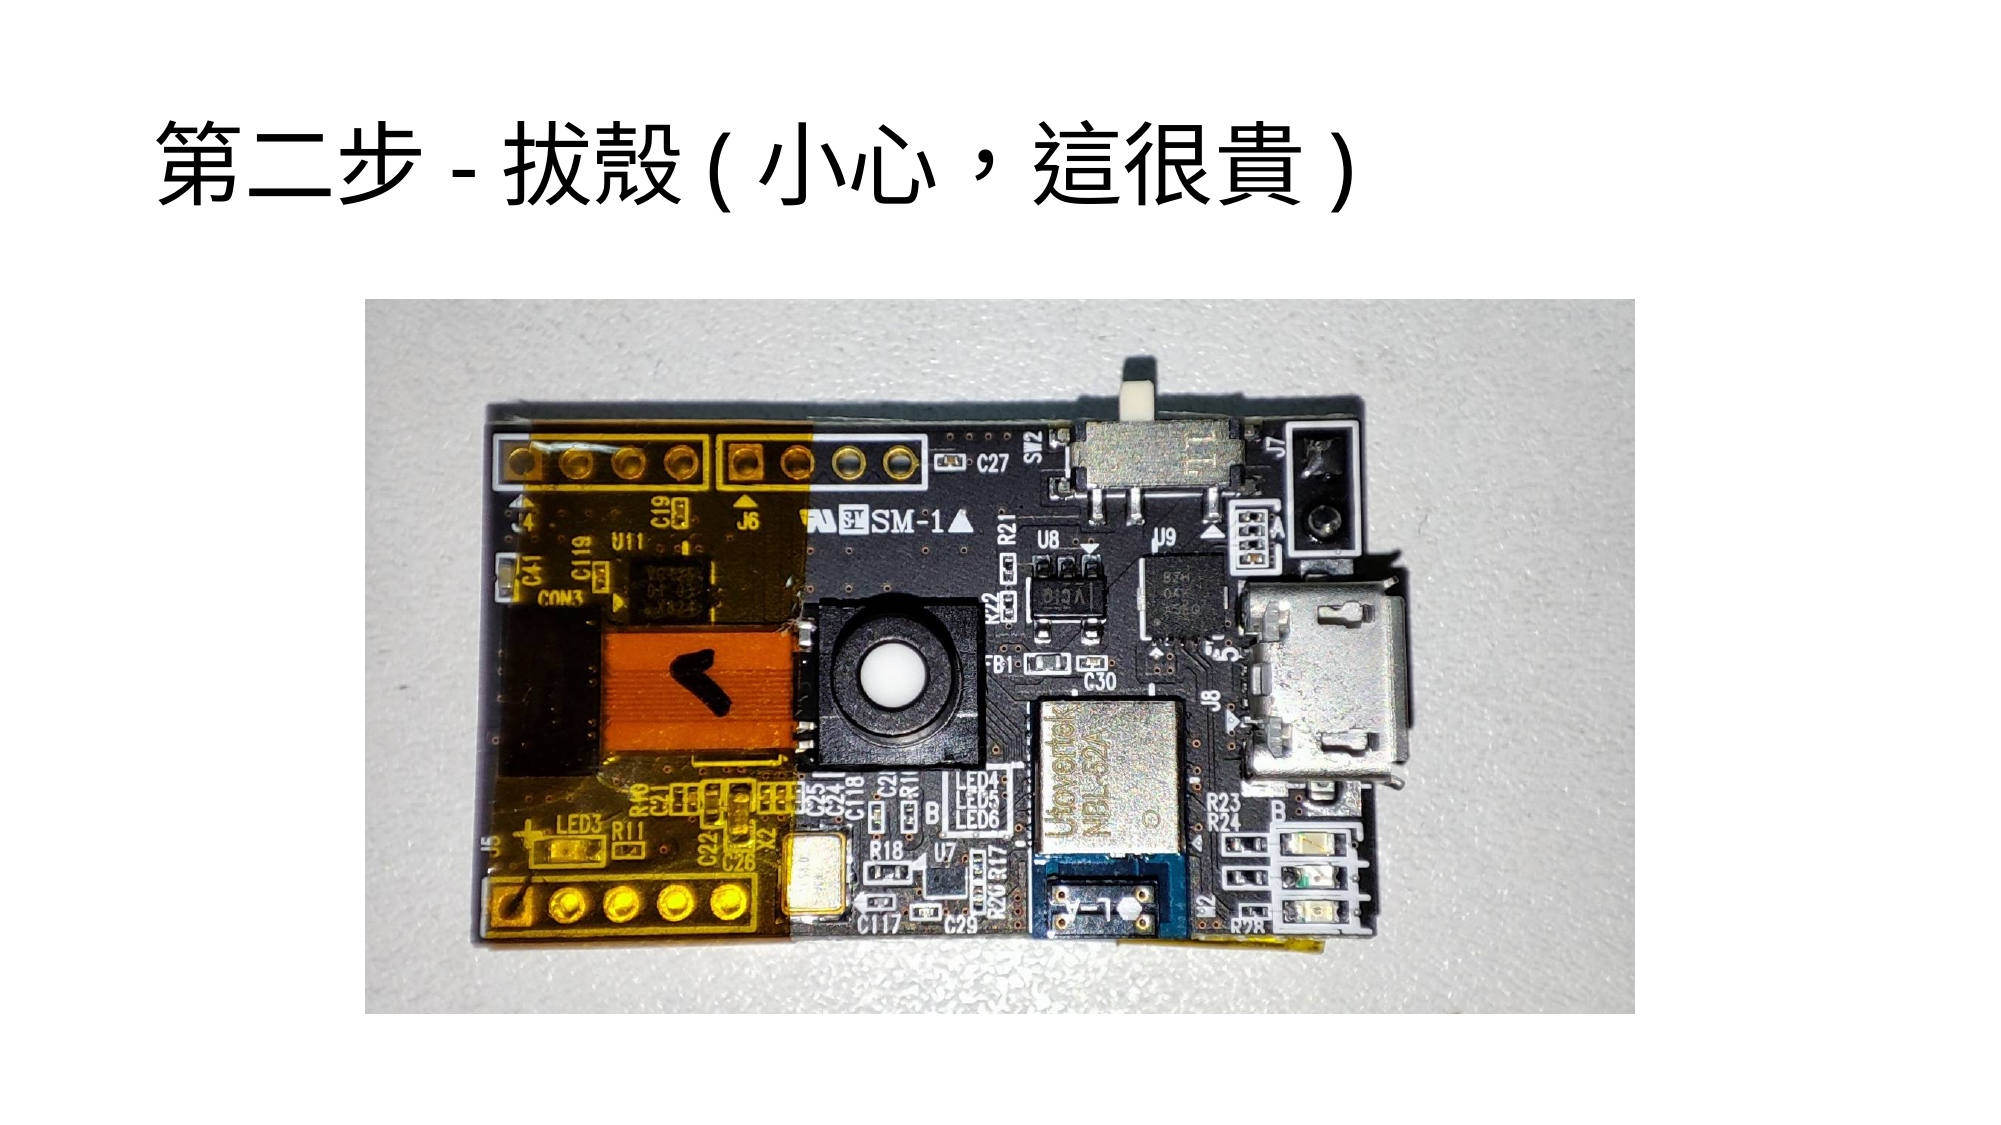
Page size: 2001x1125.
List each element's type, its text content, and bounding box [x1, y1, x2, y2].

title 第二步-拔殼(小心，這很貴) [137, 59, 1863, 278]
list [365, 299, 1635, 1014]
